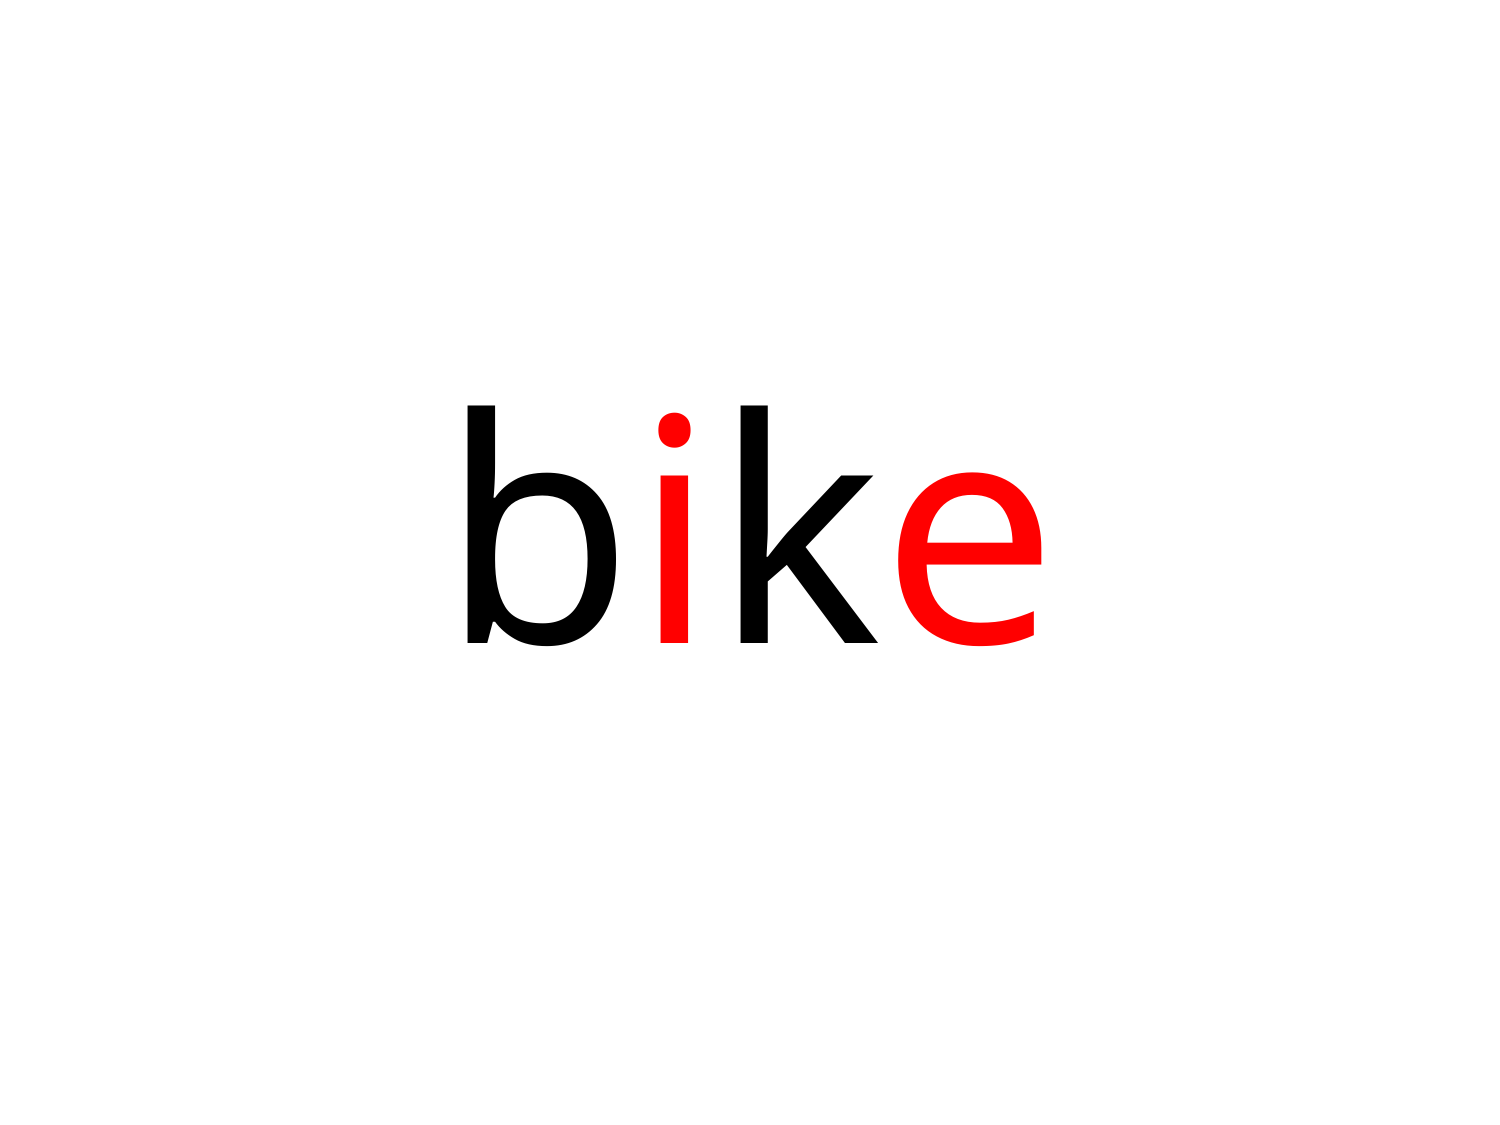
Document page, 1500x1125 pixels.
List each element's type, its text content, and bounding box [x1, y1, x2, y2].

title bike [75, 425, 1425, 613]
